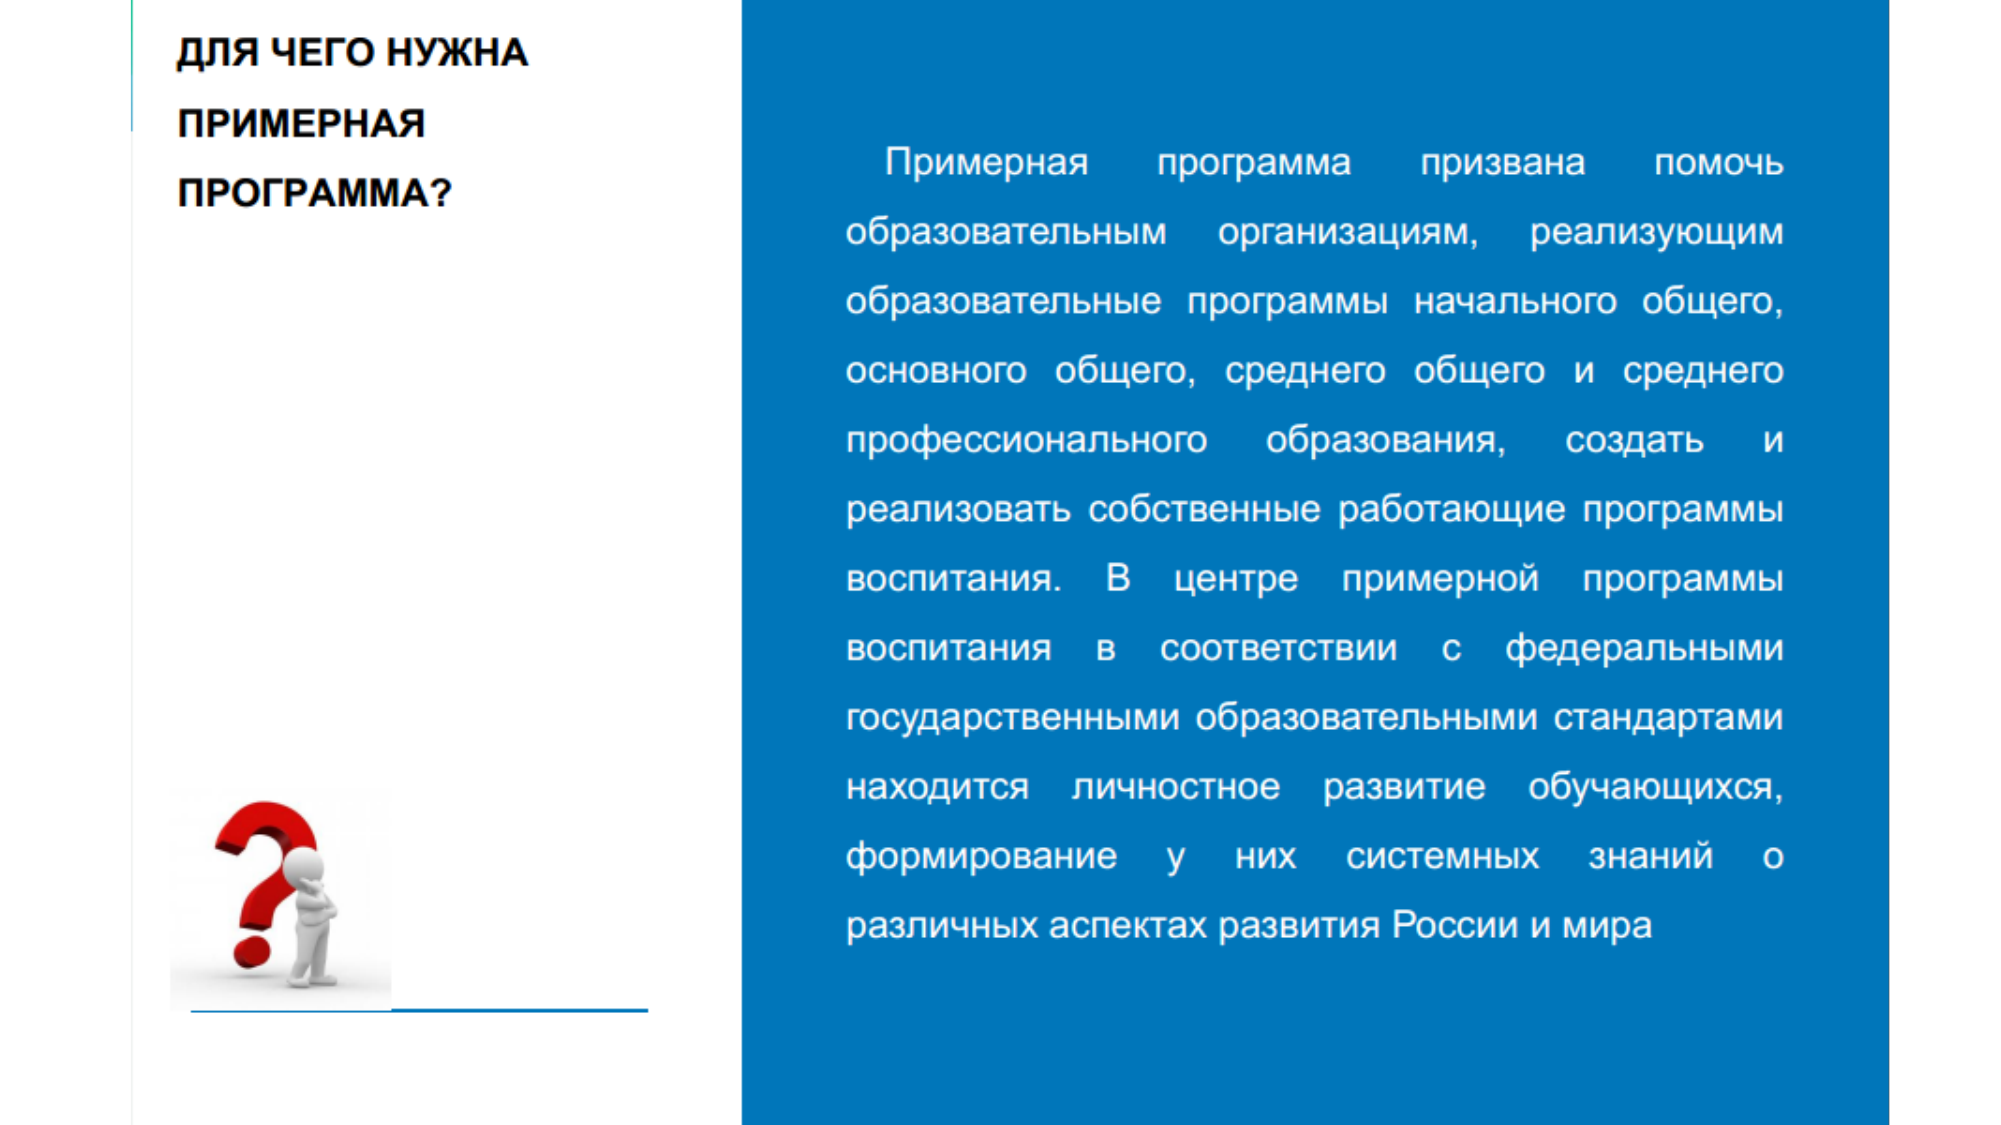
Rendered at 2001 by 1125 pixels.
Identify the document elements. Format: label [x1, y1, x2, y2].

picture [130, 0, 1890, 1125]
